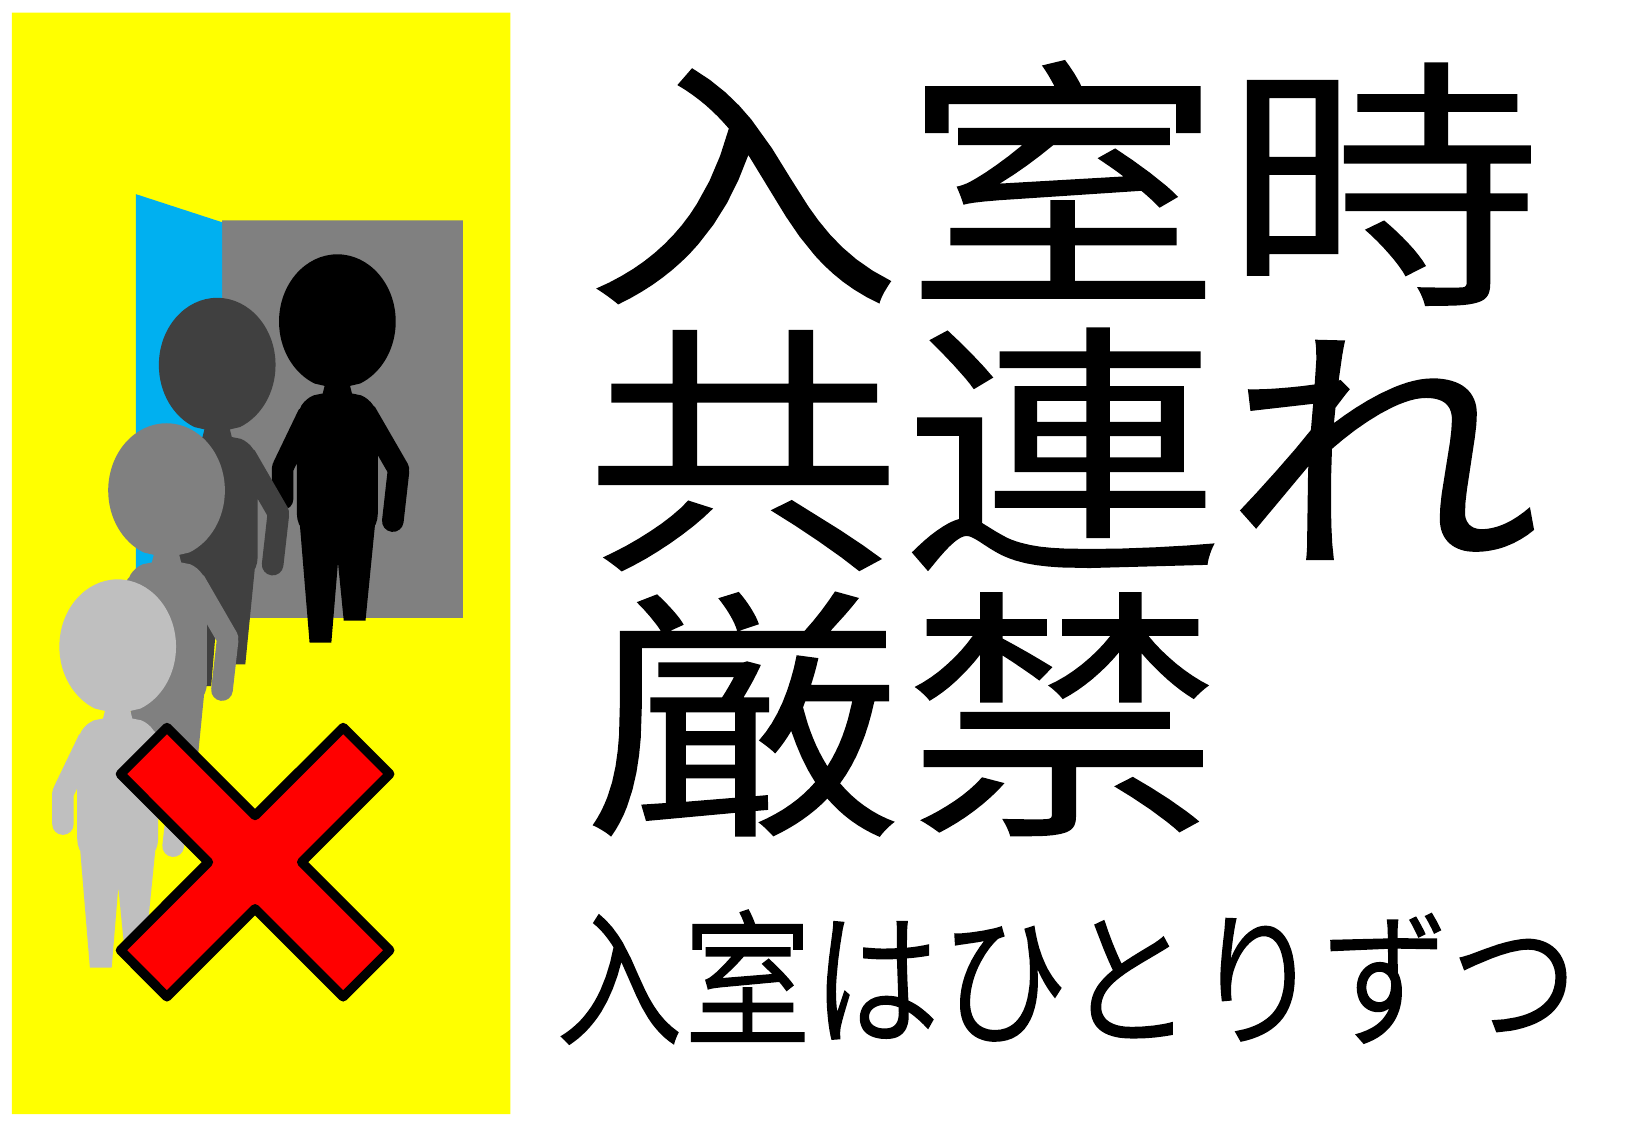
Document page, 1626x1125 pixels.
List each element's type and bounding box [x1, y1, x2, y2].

text_box [320, 977, 366, 999]
text_box [51, 193, 464, 968]
text_box [10, 10, 512, 1116]
text_box [144, 977, 190, 999]
